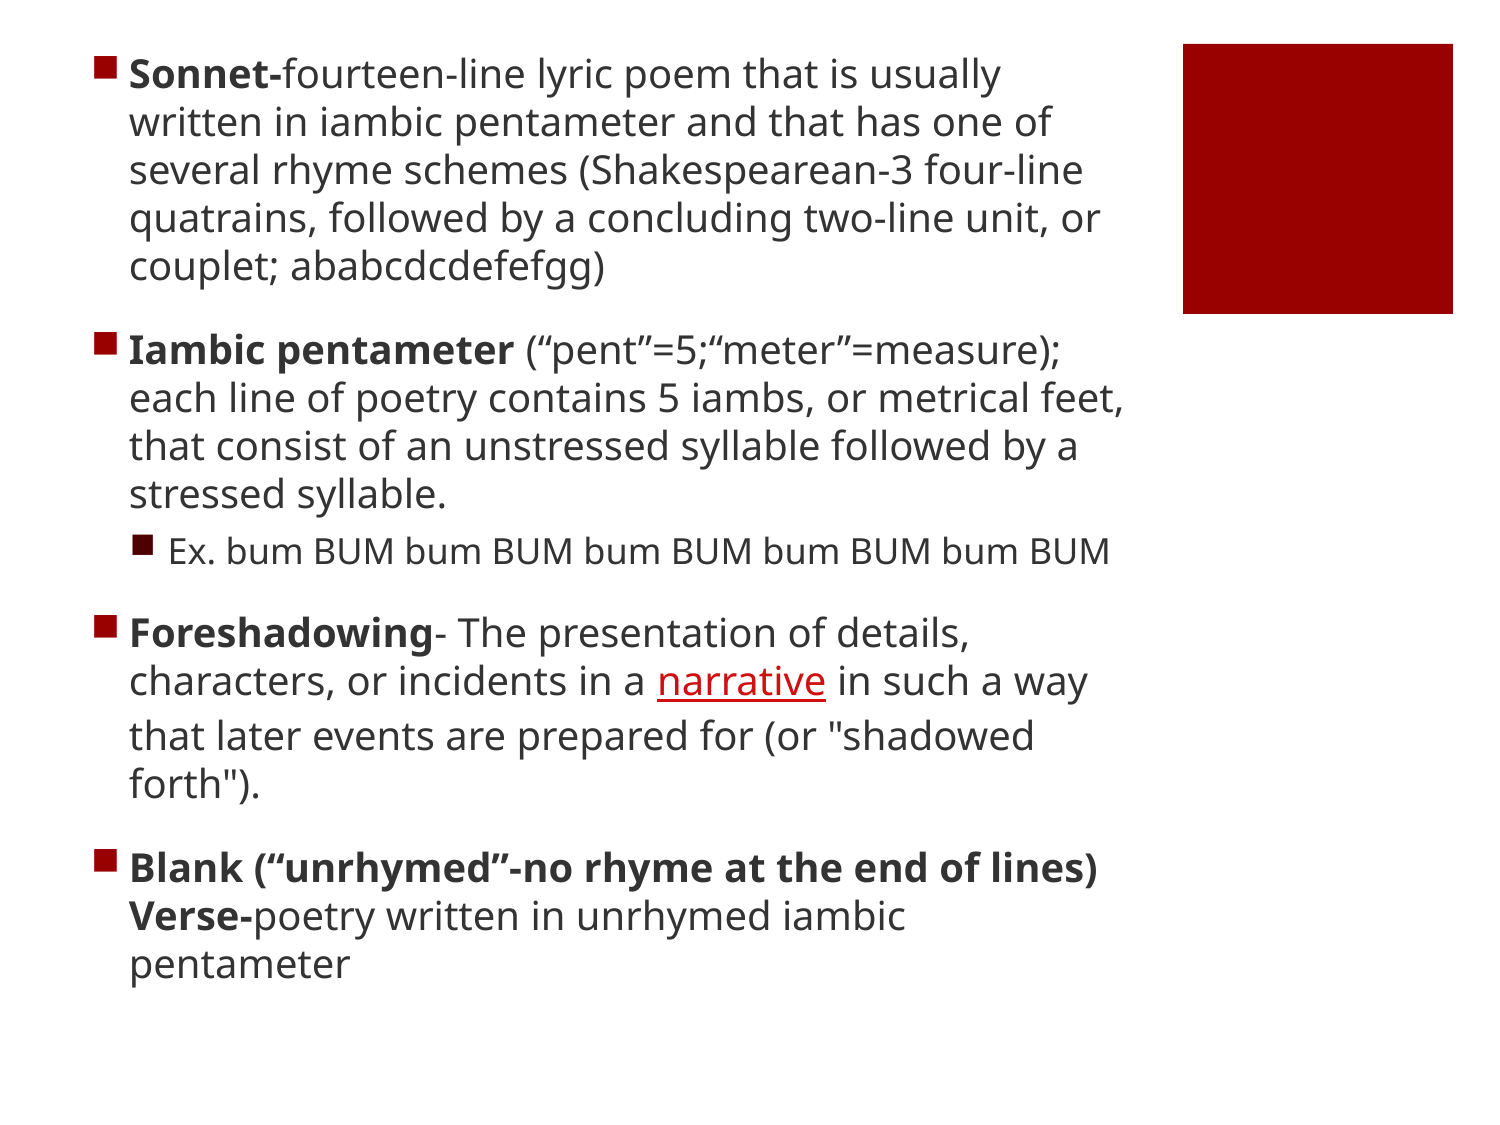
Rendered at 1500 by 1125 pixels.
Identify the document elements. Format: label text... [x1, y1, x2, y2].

list Sonnet-fourteen-line lyric poem that is usually written in iambic pentameter and that has one of several rhyme schemes (Shakespearean-3 four-line quatrains, followed by a concluding two-line unit, or couplet; ababcdcdefefgg) Iambic pentameter (“pent”=5;“meter”=measure); each line of poetry contains 5 iambs, or metrical feet, that consist of an unstressed syllable followed by a stressed syllable. Ex. bum BUM bum BUM bum BUM bum BUM bum BUM Foreshadowing- The presentation of details, characters, or incidents in a narrative in such a way that later events are prepared for (or "shadowed forth"). Blank (“unrhymed”-no rhyme at the end of lines) Verse-poetry written in unrhymed iambic pentameter [75, 41, 1143, 1005]
